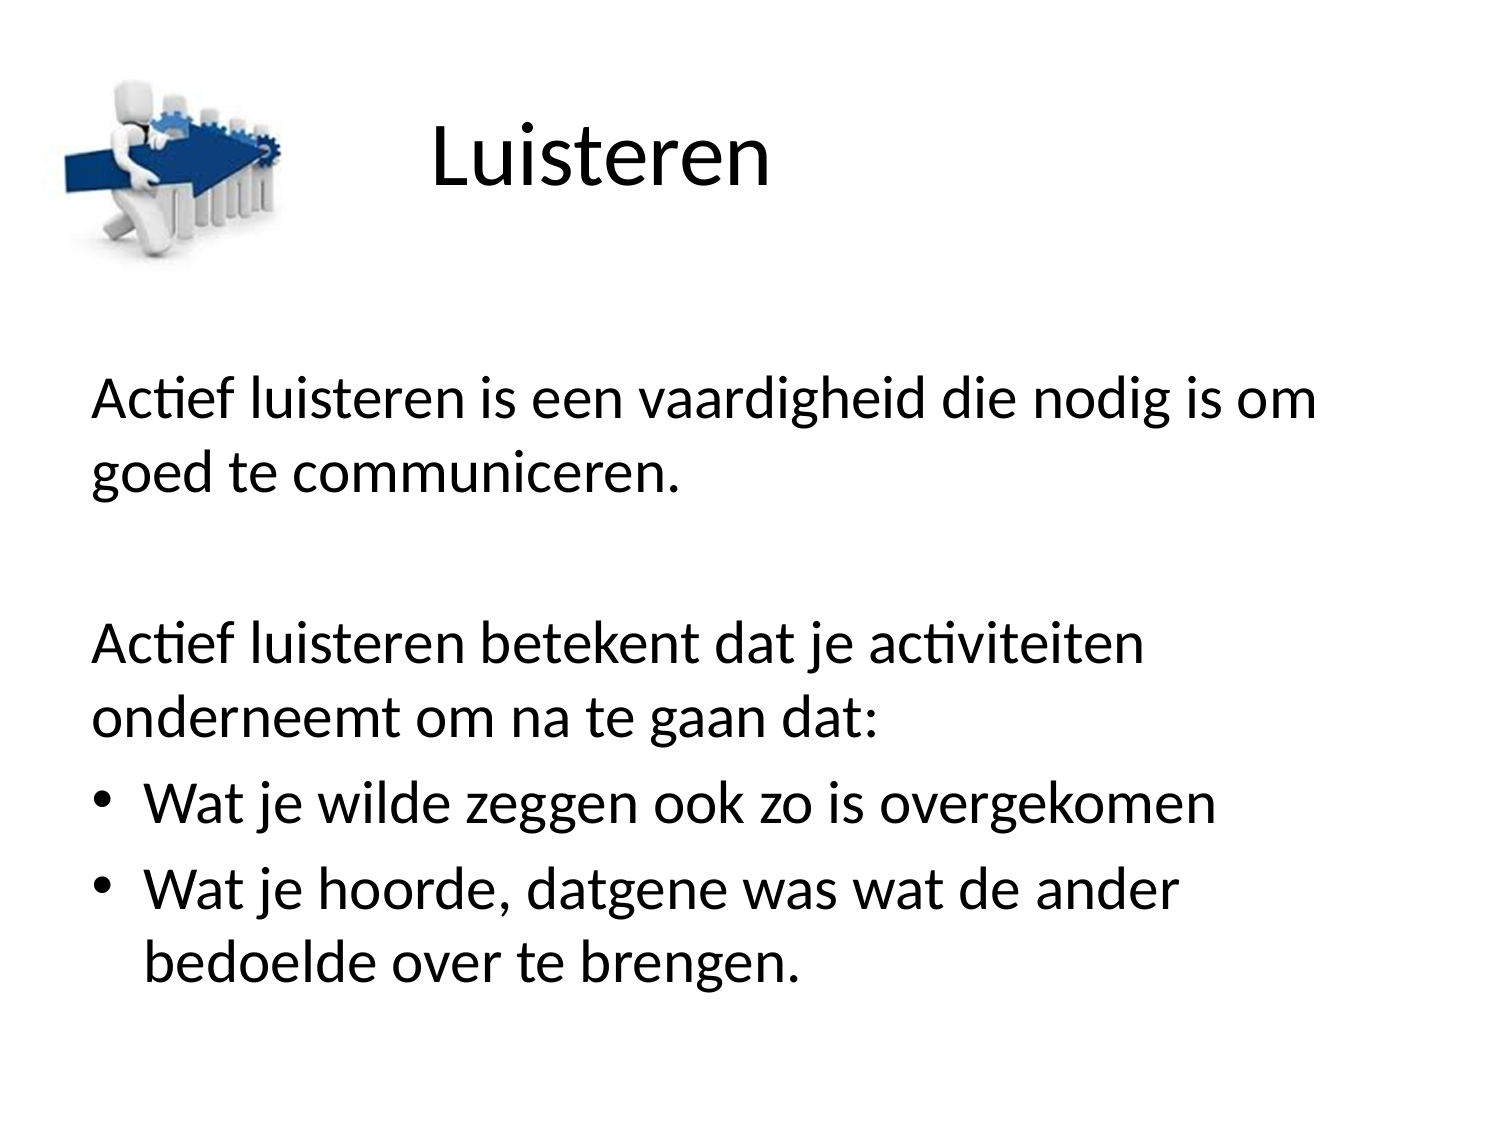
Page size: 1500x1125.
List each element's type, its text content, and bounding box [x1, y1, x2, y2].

list Actief luisteren is een vaardigheid die nodig is om goed te communiceren. Actief luisteren betekent dat je activiteiten onderneemt om na te gaan dat: Wat je wilde zeggen ook zo is overgekomen Wat je hoorde, datgene was wat de ander bedoelde over te brengen. [76, 349, 1425, 1005]
picture [17, 66, 327, 281]
title Luisteren [289, 54, 916, 244]
